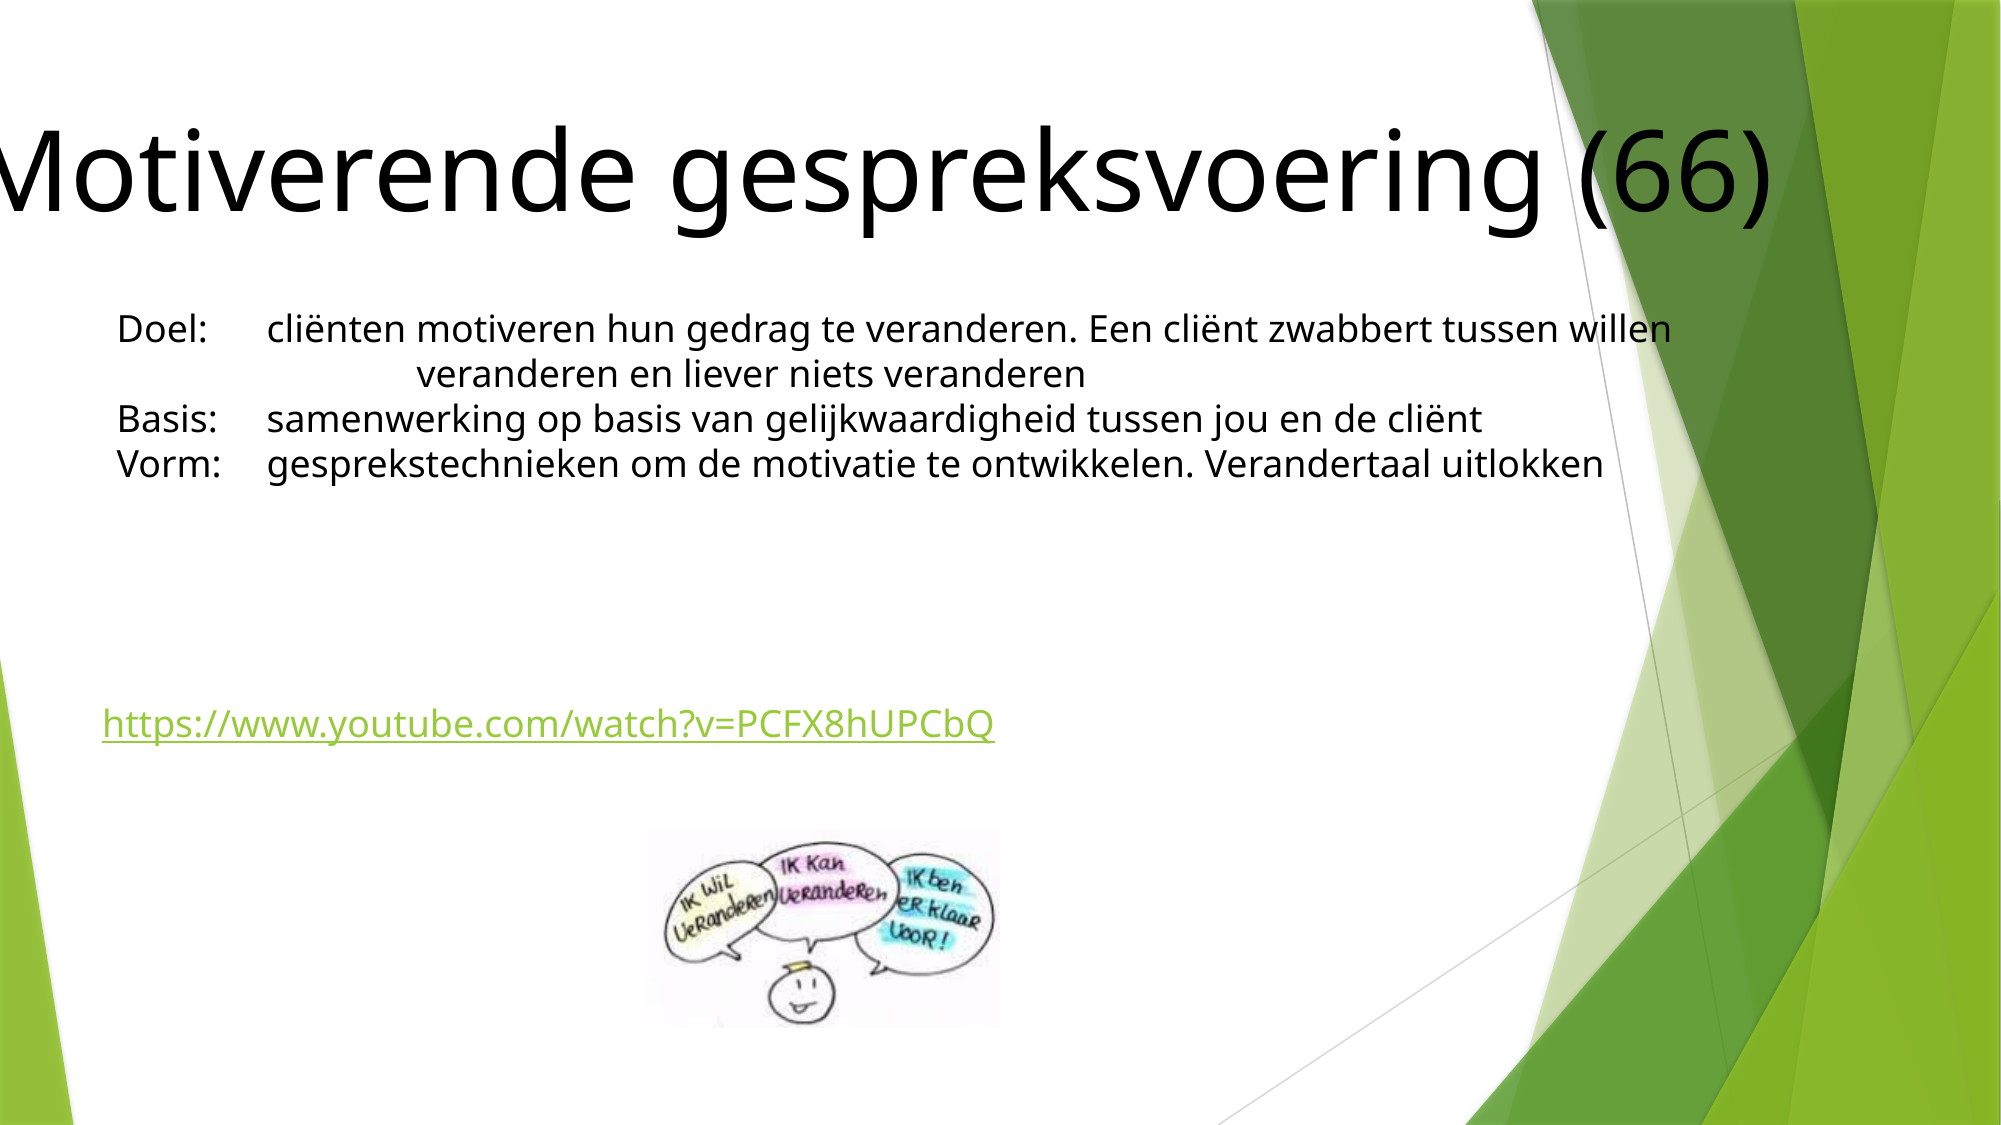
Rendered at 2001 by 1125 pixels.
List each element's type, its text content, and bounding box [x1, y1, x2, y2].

text_box Motiverende gespreksvoering (66) [0, 91, 1790, 242]
picture [638, 828, 1001, 1029]
text_box Doel: cliënten motiveren hun gedrag te veranderen. Een cliënt zwabbert tussen willen veranderen en liever niets veranderen Basis: samenwerking op basis van gelijkwaardigheid tussen jou en de cliënt Vorm: gesprekstechnieken om de motivatie te ontwikkelen. Verandertaal uitlokken [101, 297, 1689, 582]
text_box https://www.youtube.com/watch?v=PCFX8hUPCbQ [87, 692, 1011, 804]
